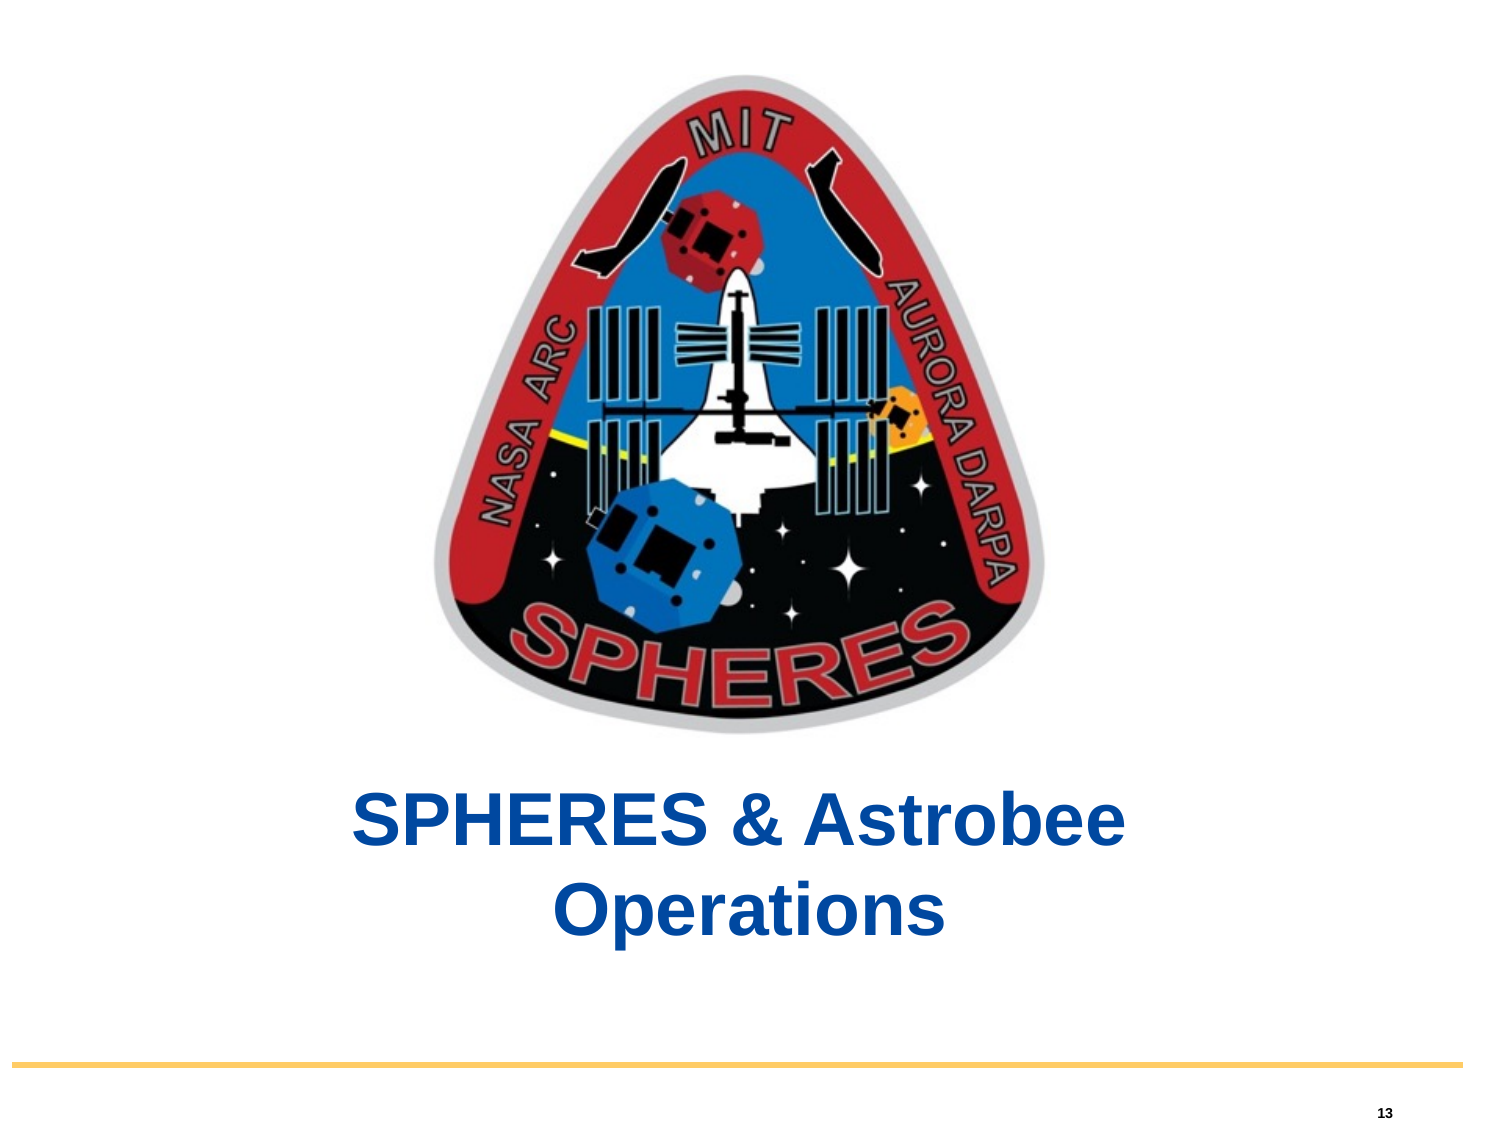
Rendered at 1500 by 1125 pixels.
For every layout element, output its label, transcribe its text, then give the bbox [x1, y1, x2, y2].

picture [0, 0, 1500, 738]
subtitle SPHERES & Astrobee Operations [224, 762, 1276, 926]
